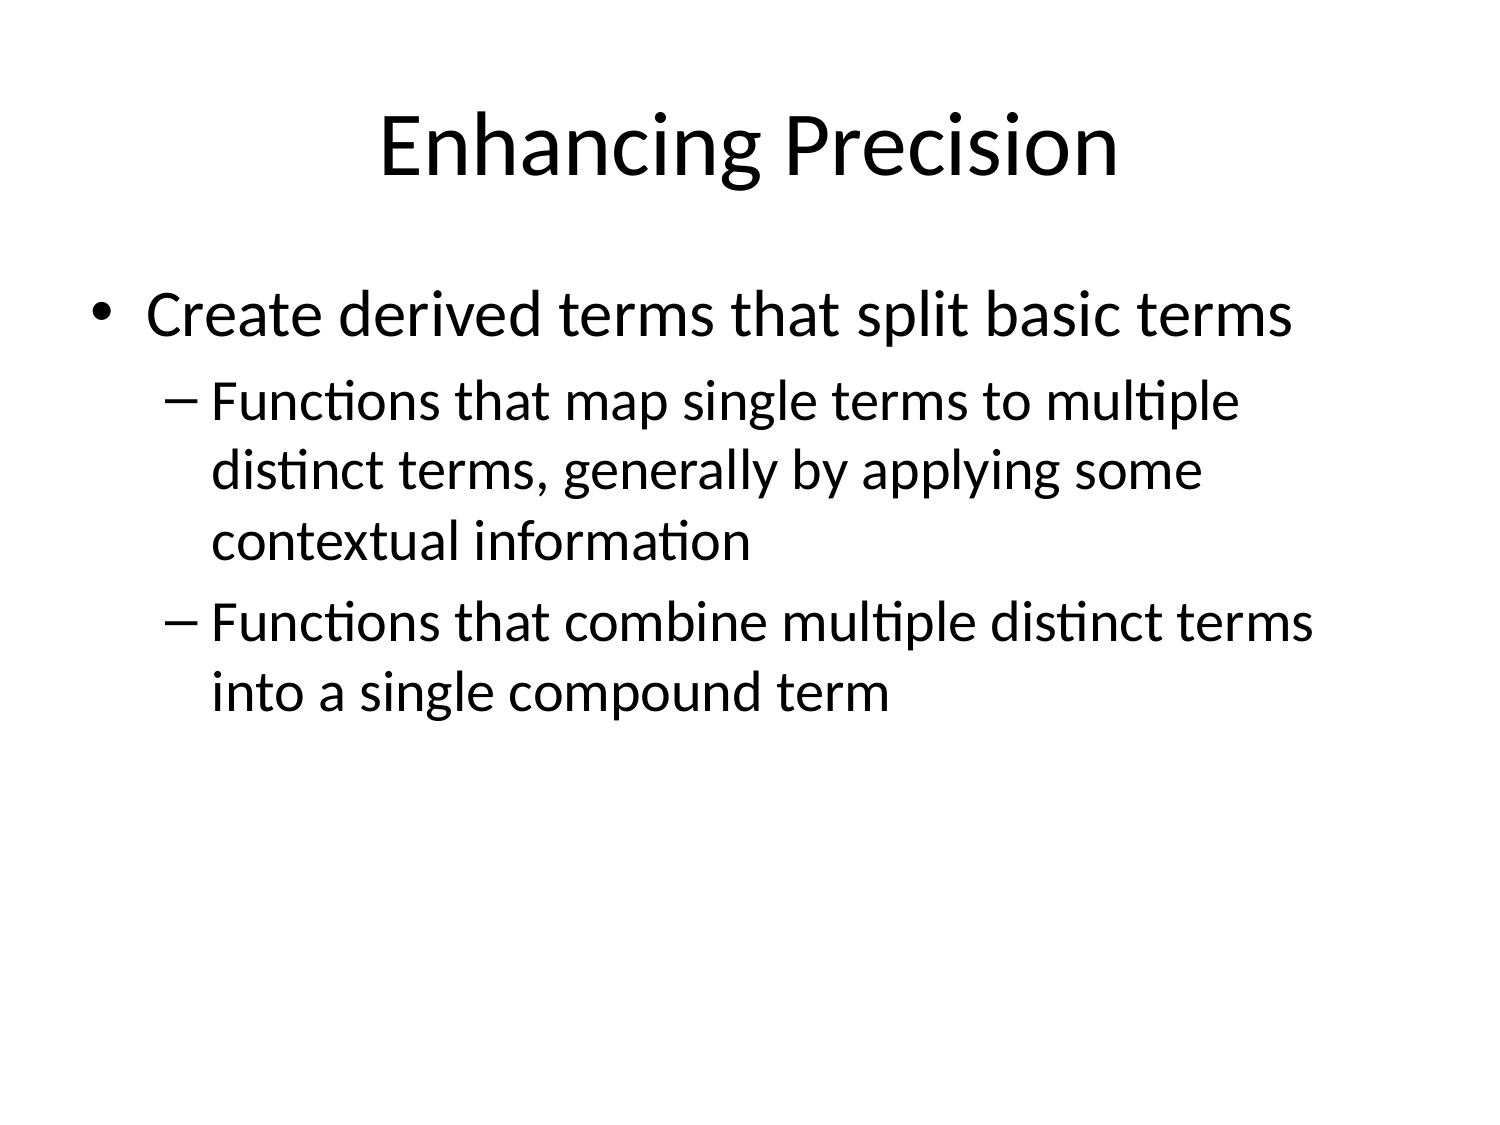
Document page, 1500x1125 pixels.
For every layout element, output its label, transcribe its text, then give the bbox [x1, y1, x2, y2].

list Create derived terms that split basic terms Functions that map single terms to multiple distinct terms, generally by applying some contextual information Functions that combine multiple distinct terms into a single compound term [75, 262, 1425, 1005]
title Enhancing Precision [75, 45, 1425, 233]
